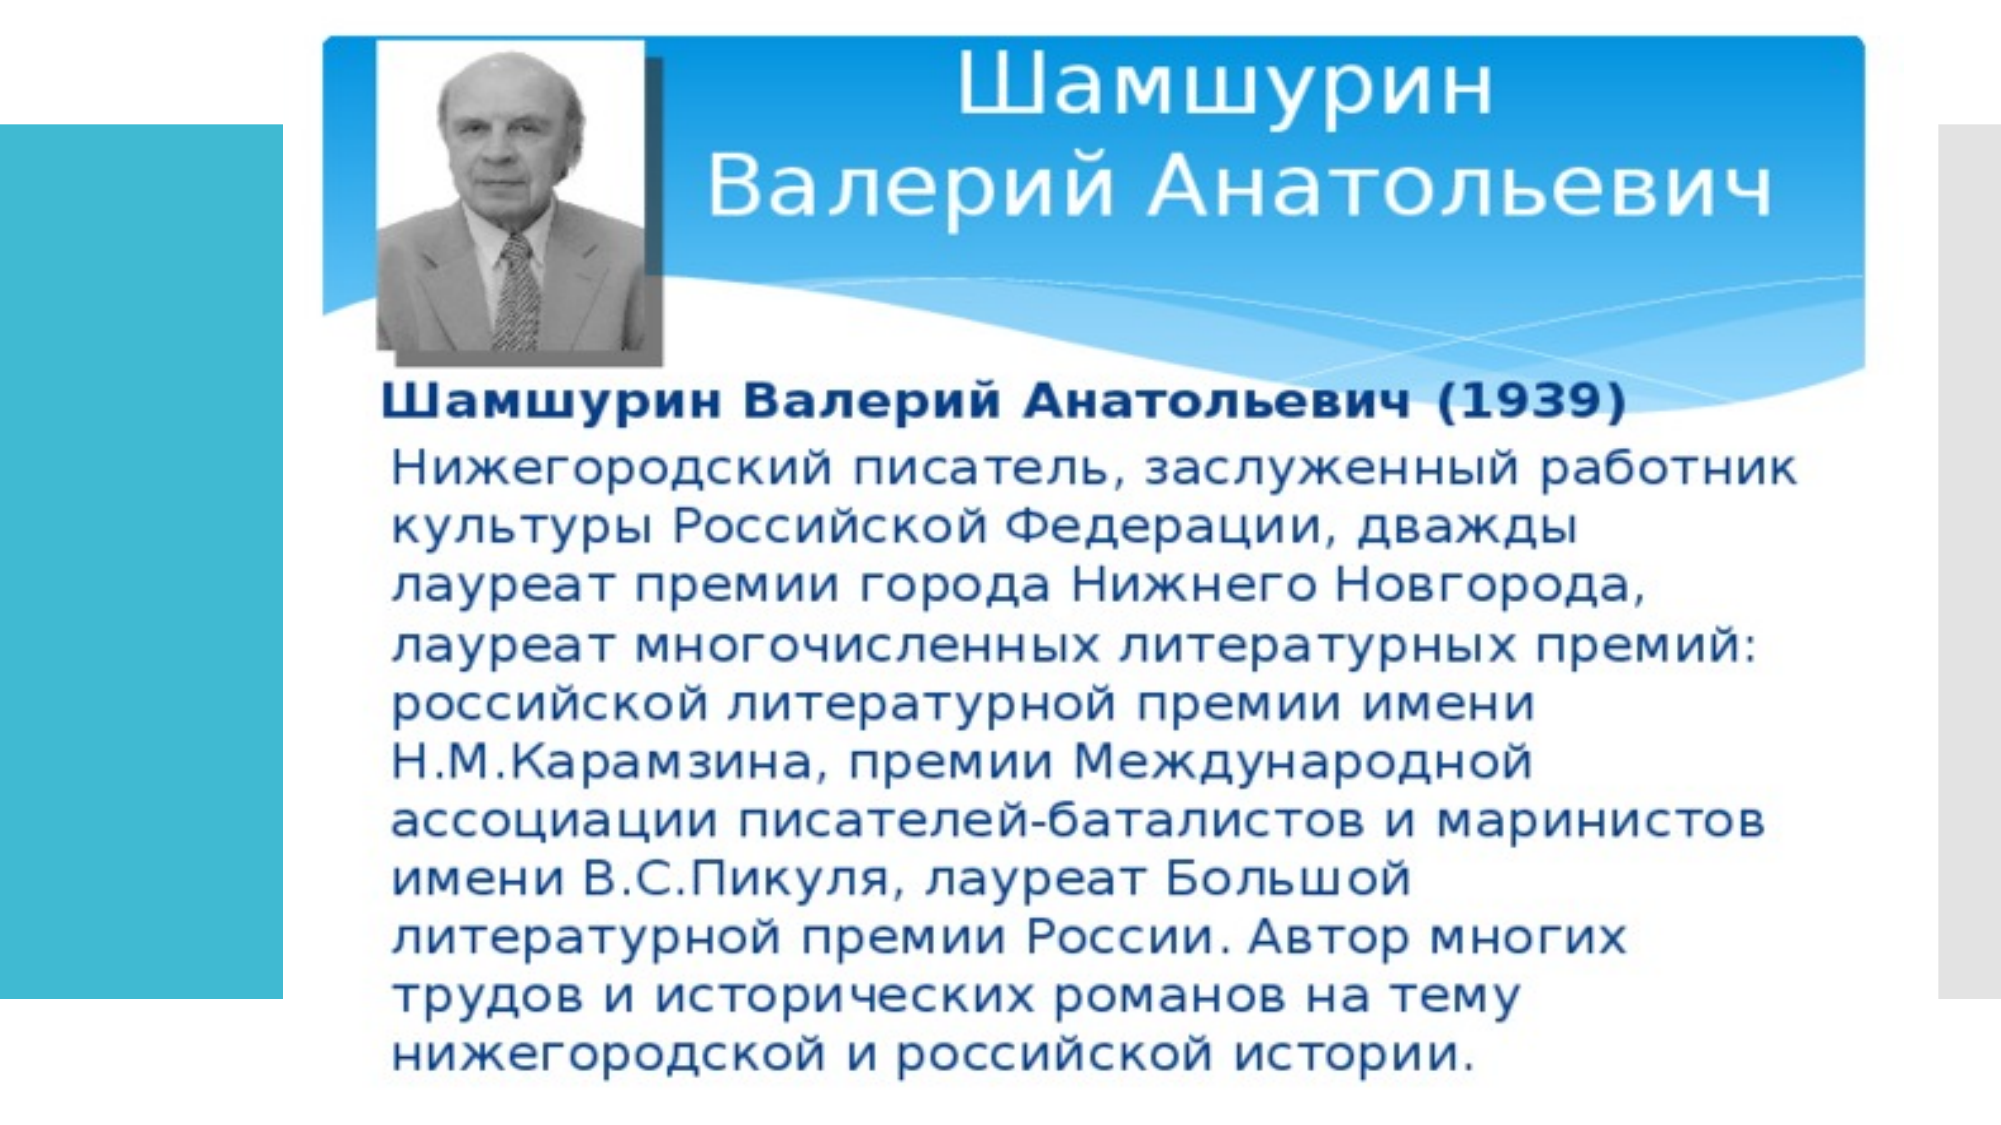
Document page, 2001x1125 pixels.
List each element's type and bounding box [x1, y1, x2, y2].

picture [282, 0, 1904, 1125]
